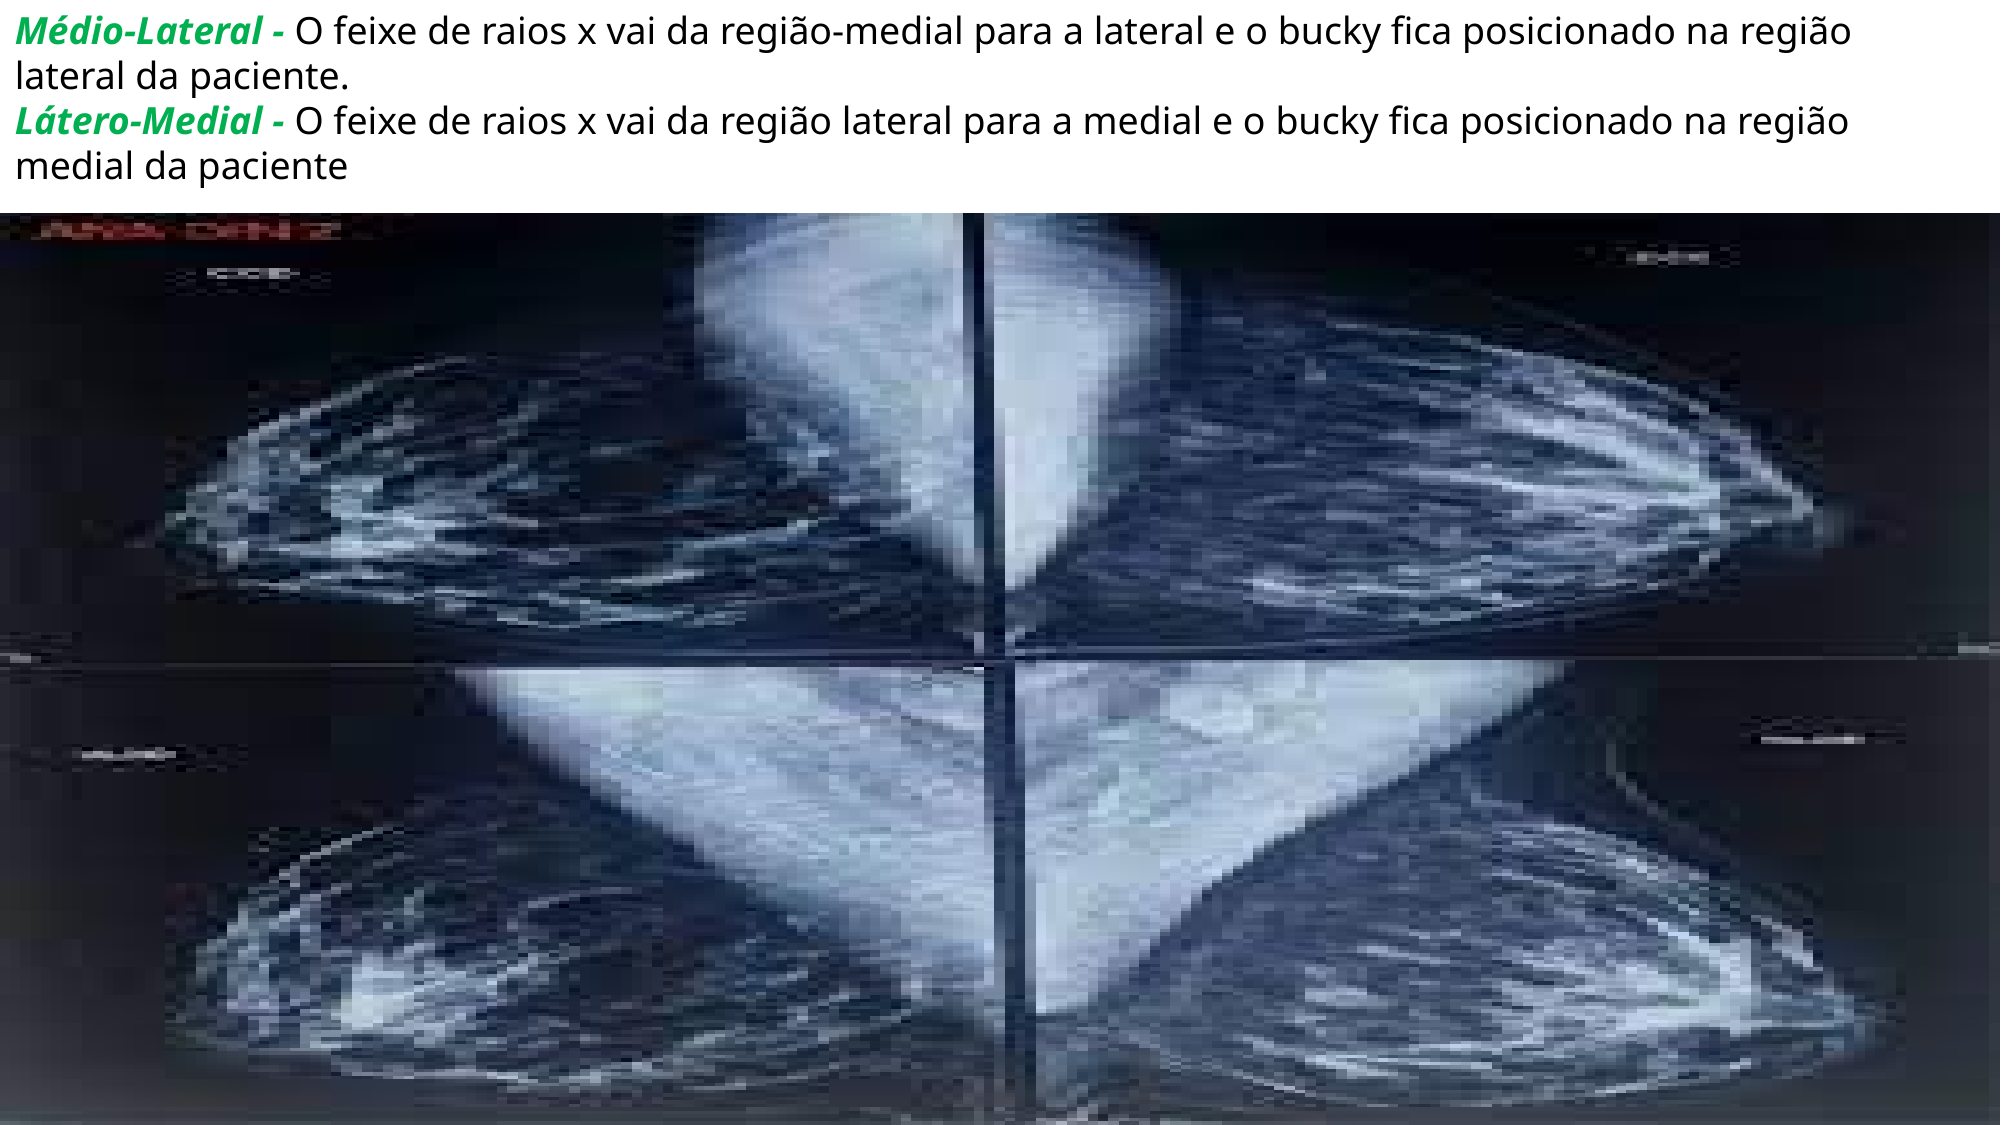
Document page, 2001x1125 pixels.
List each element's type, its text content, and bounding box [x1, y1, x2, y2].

picture [0, 212, 2000, 1125]
text_box Médio-Lateral - O feixe de raios x vai da região-medial para a lateral e o bucky fica posicionado na região lateral da paciente. Látero-Medial - O feixe de raios x vai da região lateral para a medial e o bucky fica posicionado na região medial da paciente [0, 0, 1937, 195]
